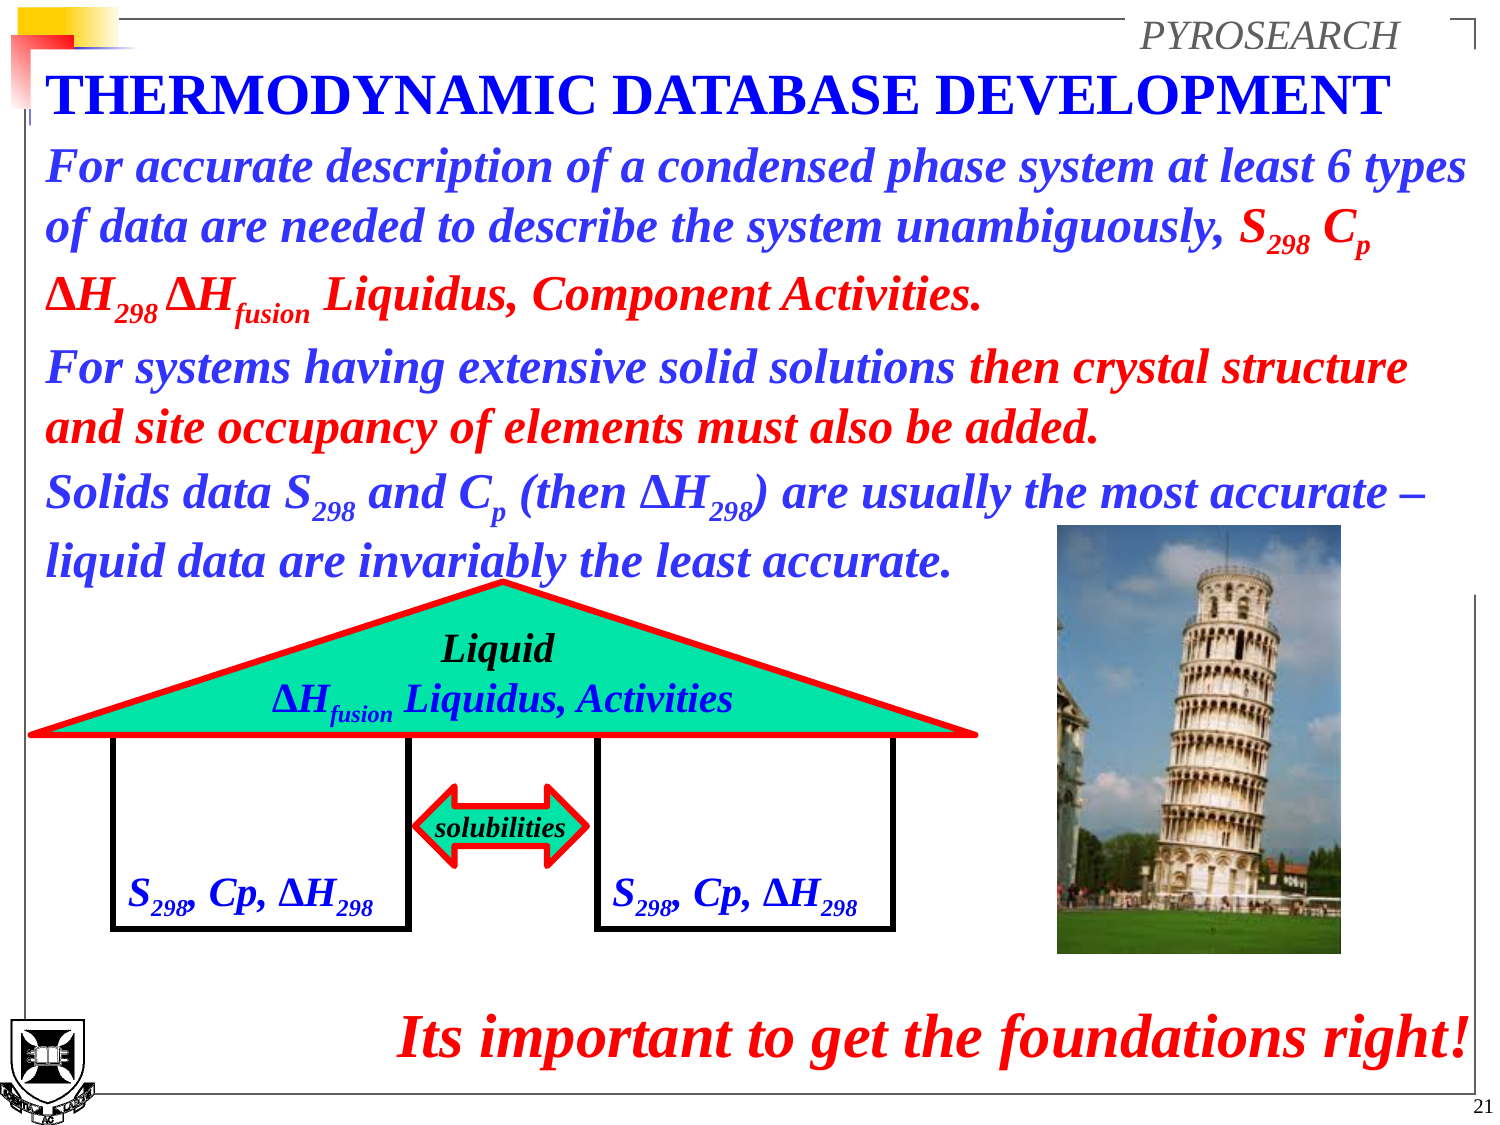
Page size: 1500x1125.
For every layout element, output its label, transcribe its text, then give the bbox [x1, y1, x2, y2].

text_box THERMODYNAMIC DATABASE DEVELOPMENT For accurate description of a condensed phase system at least 6 types of data are needed to describe the system unambiguously, S298 Cp ∆H298 ∆Hfusion Liquidus, Component Activities. For systems having extensive solid solutions then crystal structure and site occupancy of elements must also be added. Solids data S298 and Cp (then ∆H298) are usually the most accurate – liquid data are invariably the least accurate. [30, 49, 1496, 595]
picture [1057, 525, 1341, 954]
text_box Its important to get the foundations right! [382, 987, 1489, 1078]
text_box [30, 581, 976, 930]
slide_number 21 [1181, 1042, 1495, 1118]
